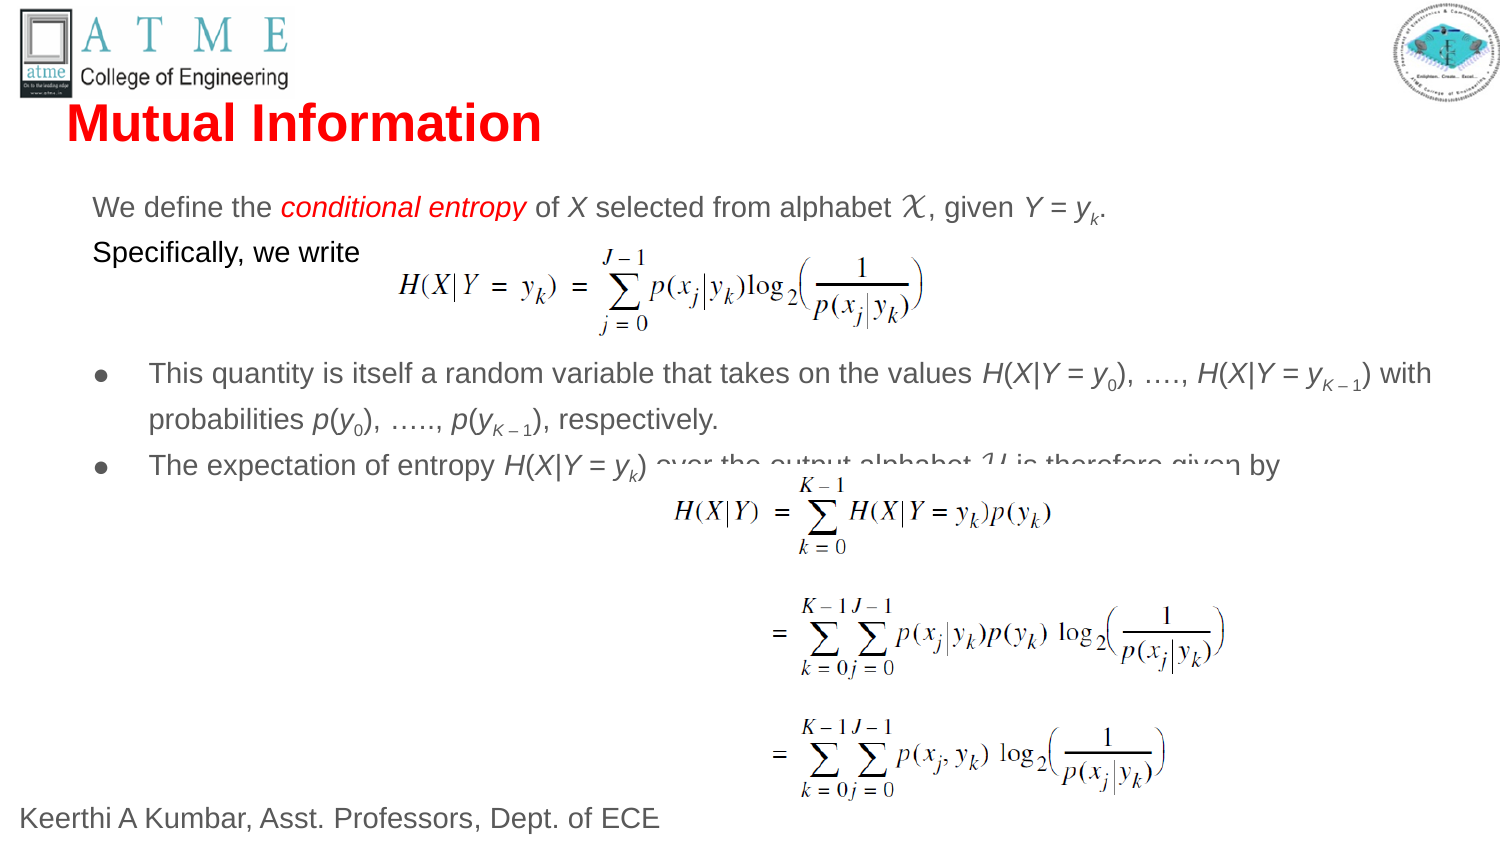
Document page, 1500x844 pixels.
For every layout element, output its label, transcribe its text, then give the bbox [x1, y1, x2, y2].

list We define the conditional entropy of X selected from alphabet 𝒳, given Y = yk. Specifically, we write This quantity is itself a random variable that takes on the values H(X|Y = y0), …., H(X|Y = yK – 1) with probabilities p(y0), ….., p(yK – 1), respectively. The expectation of entropy H(X|Y = yk) over the output alphabet 𝒴 is therefore given by [58, 167, 1457, 732]
picture [654, 464, 1234, 815]
picture [1389, 1, 1500, 104]
picture [360, 220, 945, 344]
picture [17, 6, 295, 99]
title Mutual Information [51, 72, 1449, 167]
